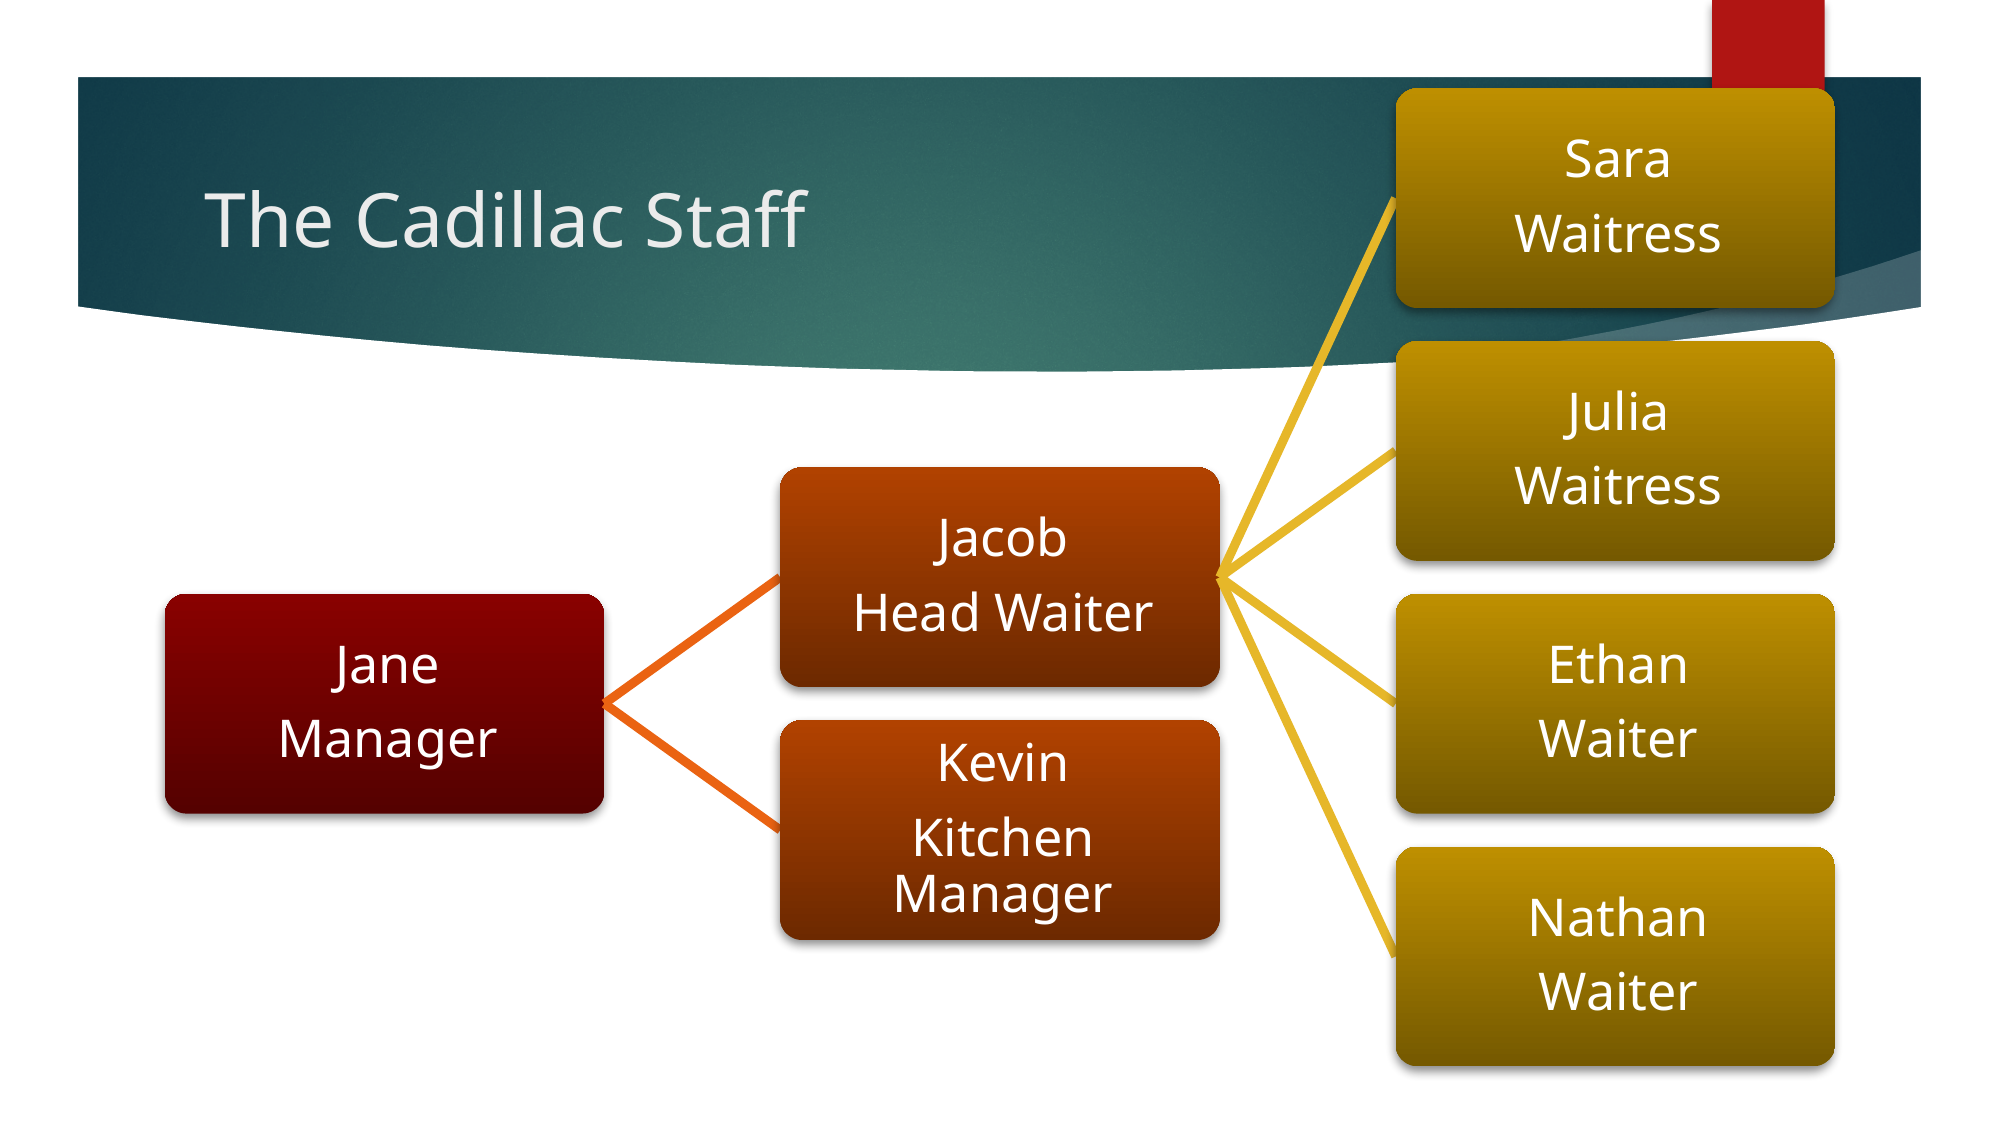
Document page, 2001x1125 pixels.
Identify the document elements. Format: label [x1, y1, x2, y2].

list [136, 87, 1863, 1068]
